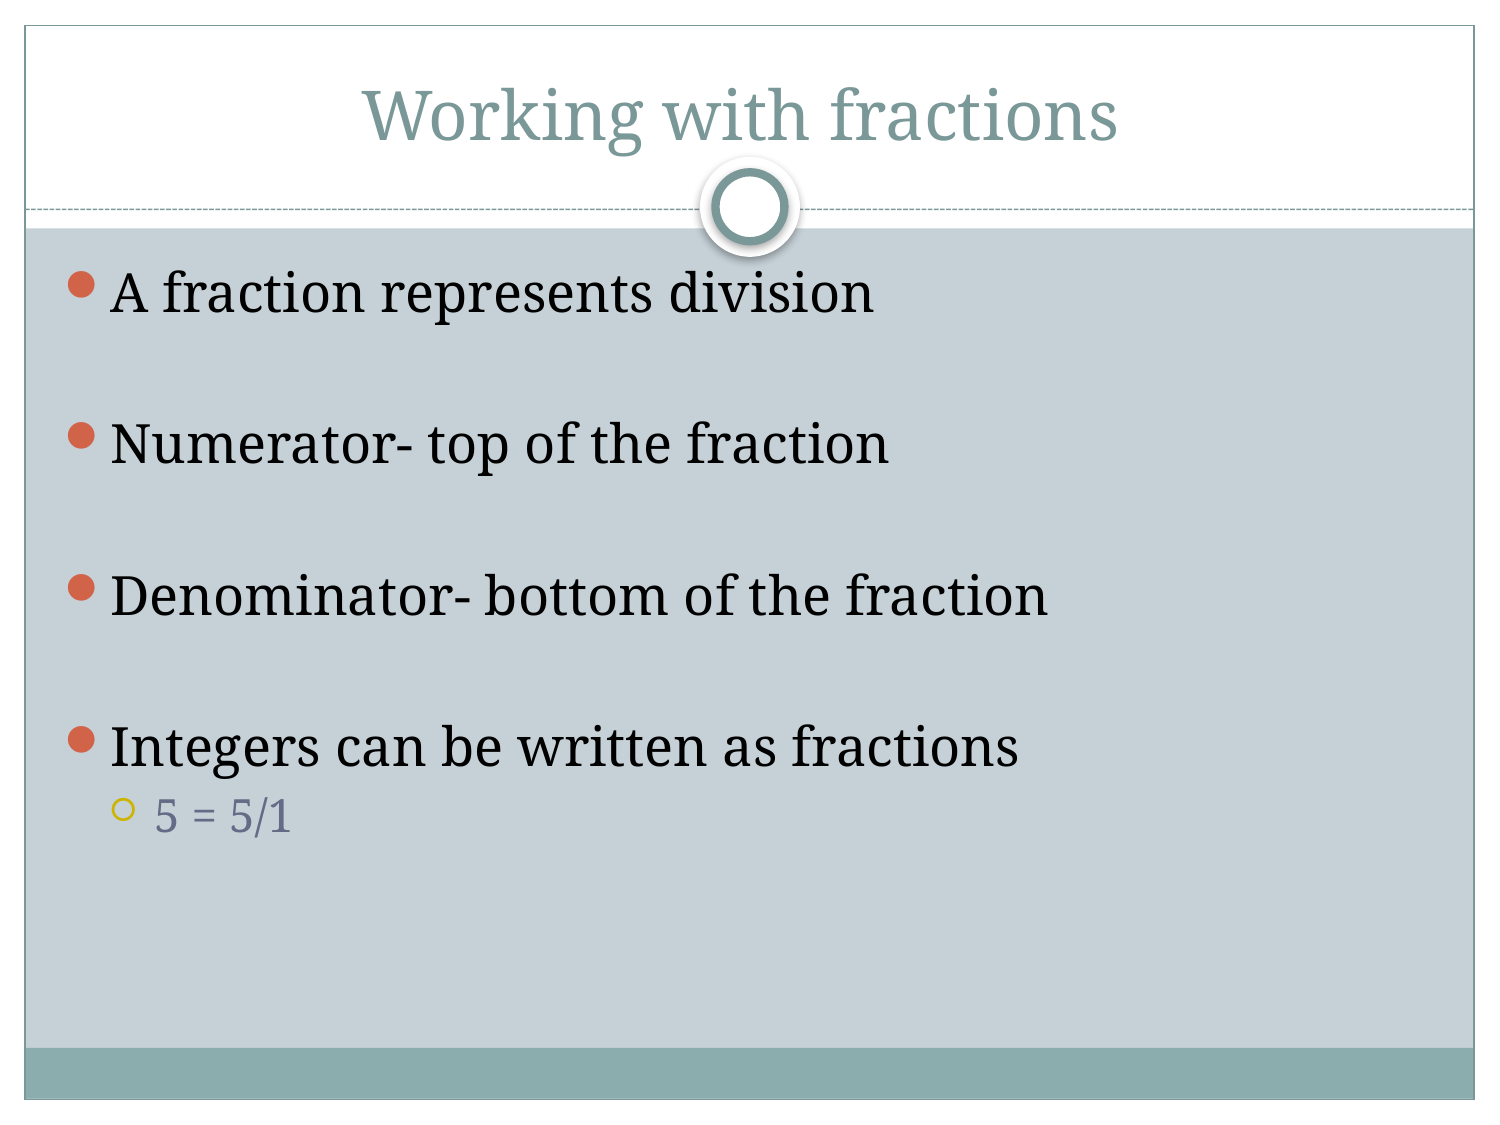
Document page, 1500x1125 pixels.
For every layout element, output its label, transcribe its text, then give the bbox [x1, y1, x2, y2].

list A fraction represents division Numerator- top of the fraction Denominator- bottom of the fraction Integers can be written as fractions 5 = 5/1 [49, 250, 1445, 1001]
title Working with fractions [49, 37, 1450, 162]
